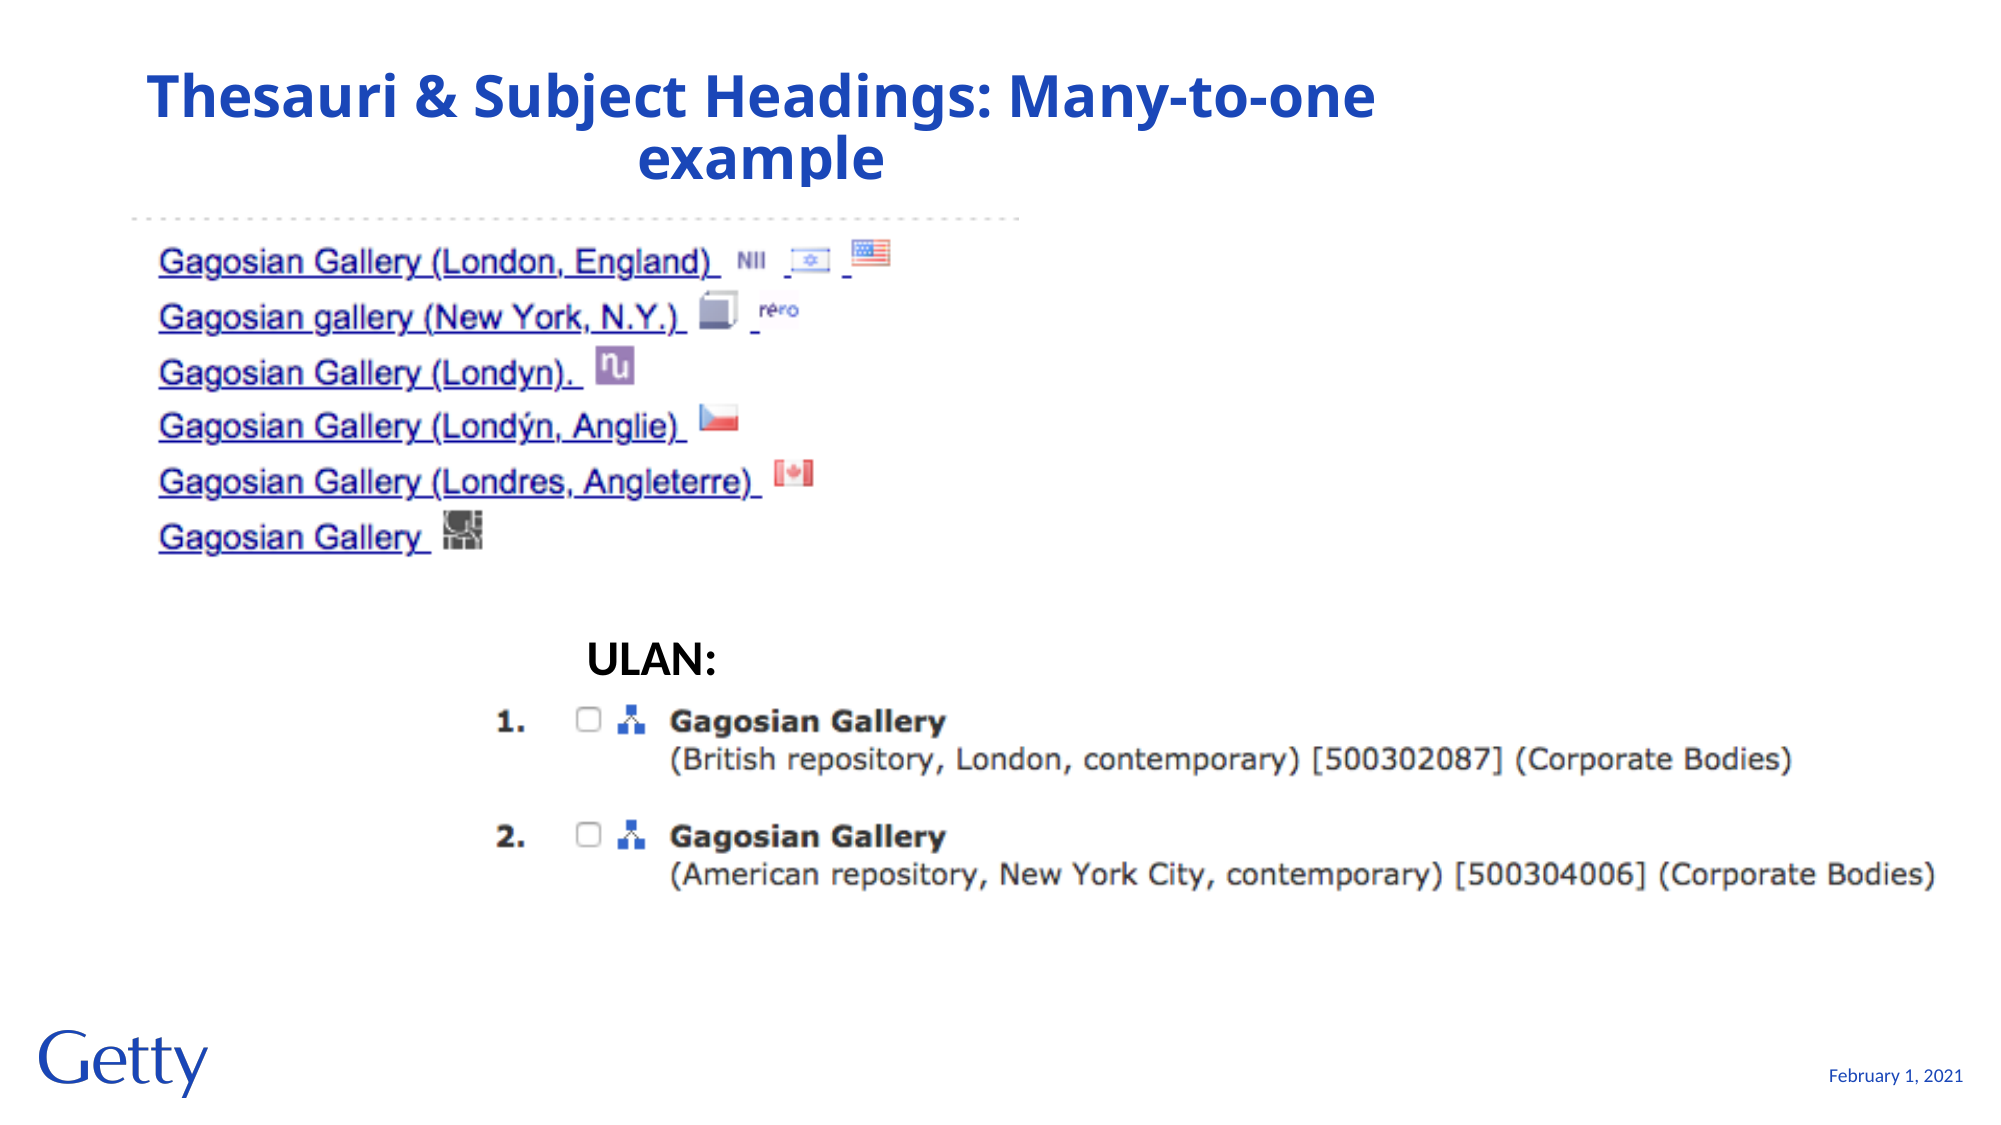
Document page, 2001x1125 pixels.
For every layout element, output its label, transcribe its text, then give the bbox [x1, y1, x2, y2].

picture [487, 655, 1984, 923]
text_box ULAN: [571, 618, 733, 655]
text_box February 1, 2021 [1483, 1045, 1984, 1105]
text_box Thesauri & Subject Headings: Many-to-one example [39, 46, 1484, 172]
picture [39, 1030, 208, 1098]
picture [123, 187, 1019, 591]
